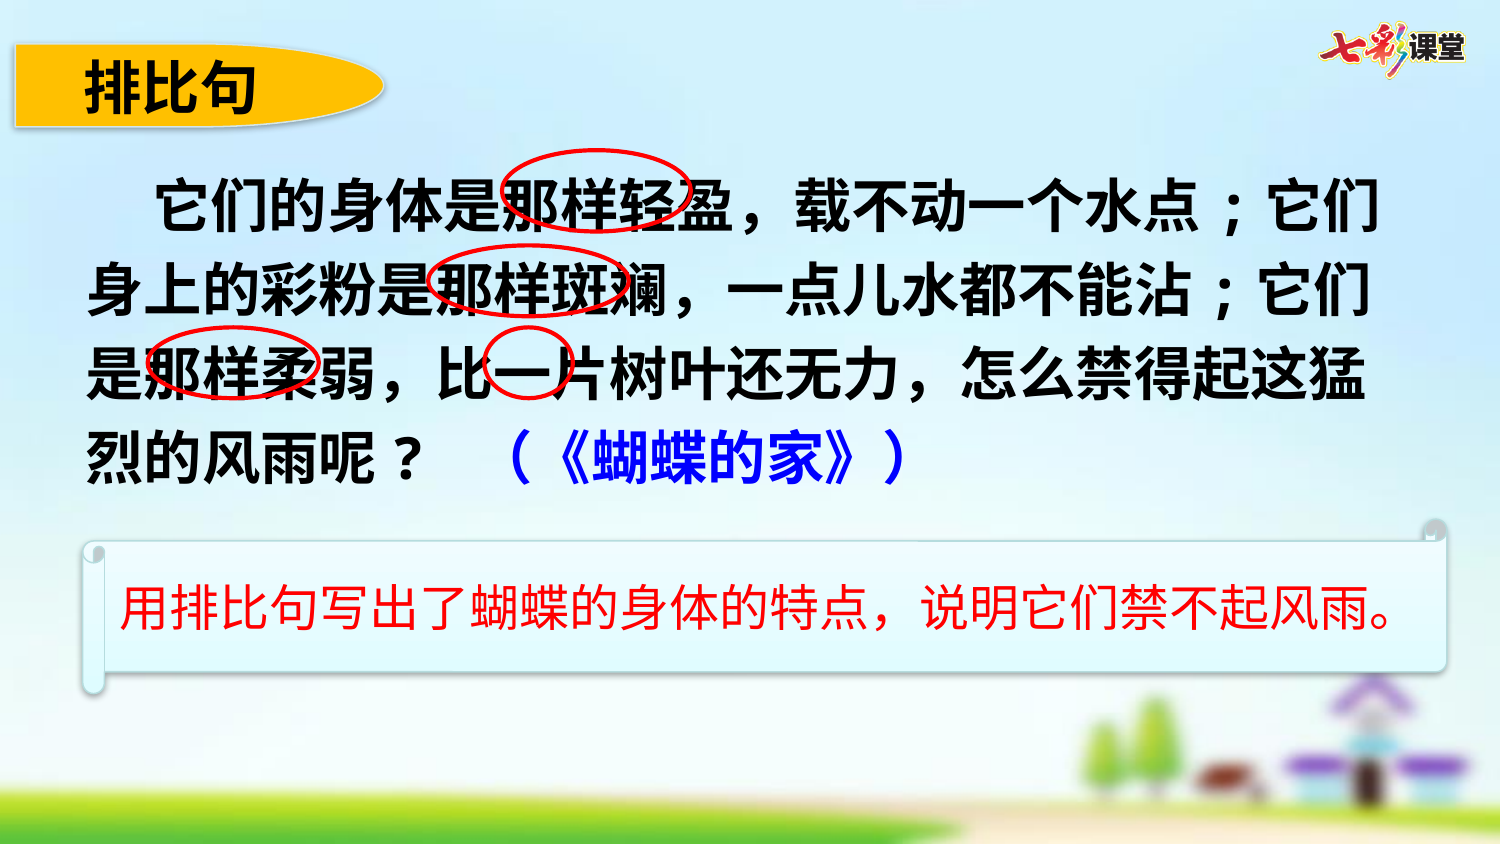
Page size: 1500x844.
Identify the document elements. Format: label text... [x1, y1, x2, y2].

text_box [145, 325, 321, 401]
text_box [482, 325, 575, 401]
text_box 用排比句写出了蝴蝶的身体的特点，说明它们禁不起风雨。 [81, 518, 1448, 695]
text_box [0, 43, 385, 128]
picture [0, 0, 1500, 844]
text_box 它们的身体是那样轻盈，载不动一个水点;它们身上的彩粉是那样斑斓，一点儿水都不能沾;它们是那样柔弱，比一片树叶还无力，怎么禁得起这猛烈的风雨呢? （《蝴蝶的家》） [70, 147, 1400, 499]
text_box [426, 243, 631, 319]
text_box [499, 148, 693, 234]
